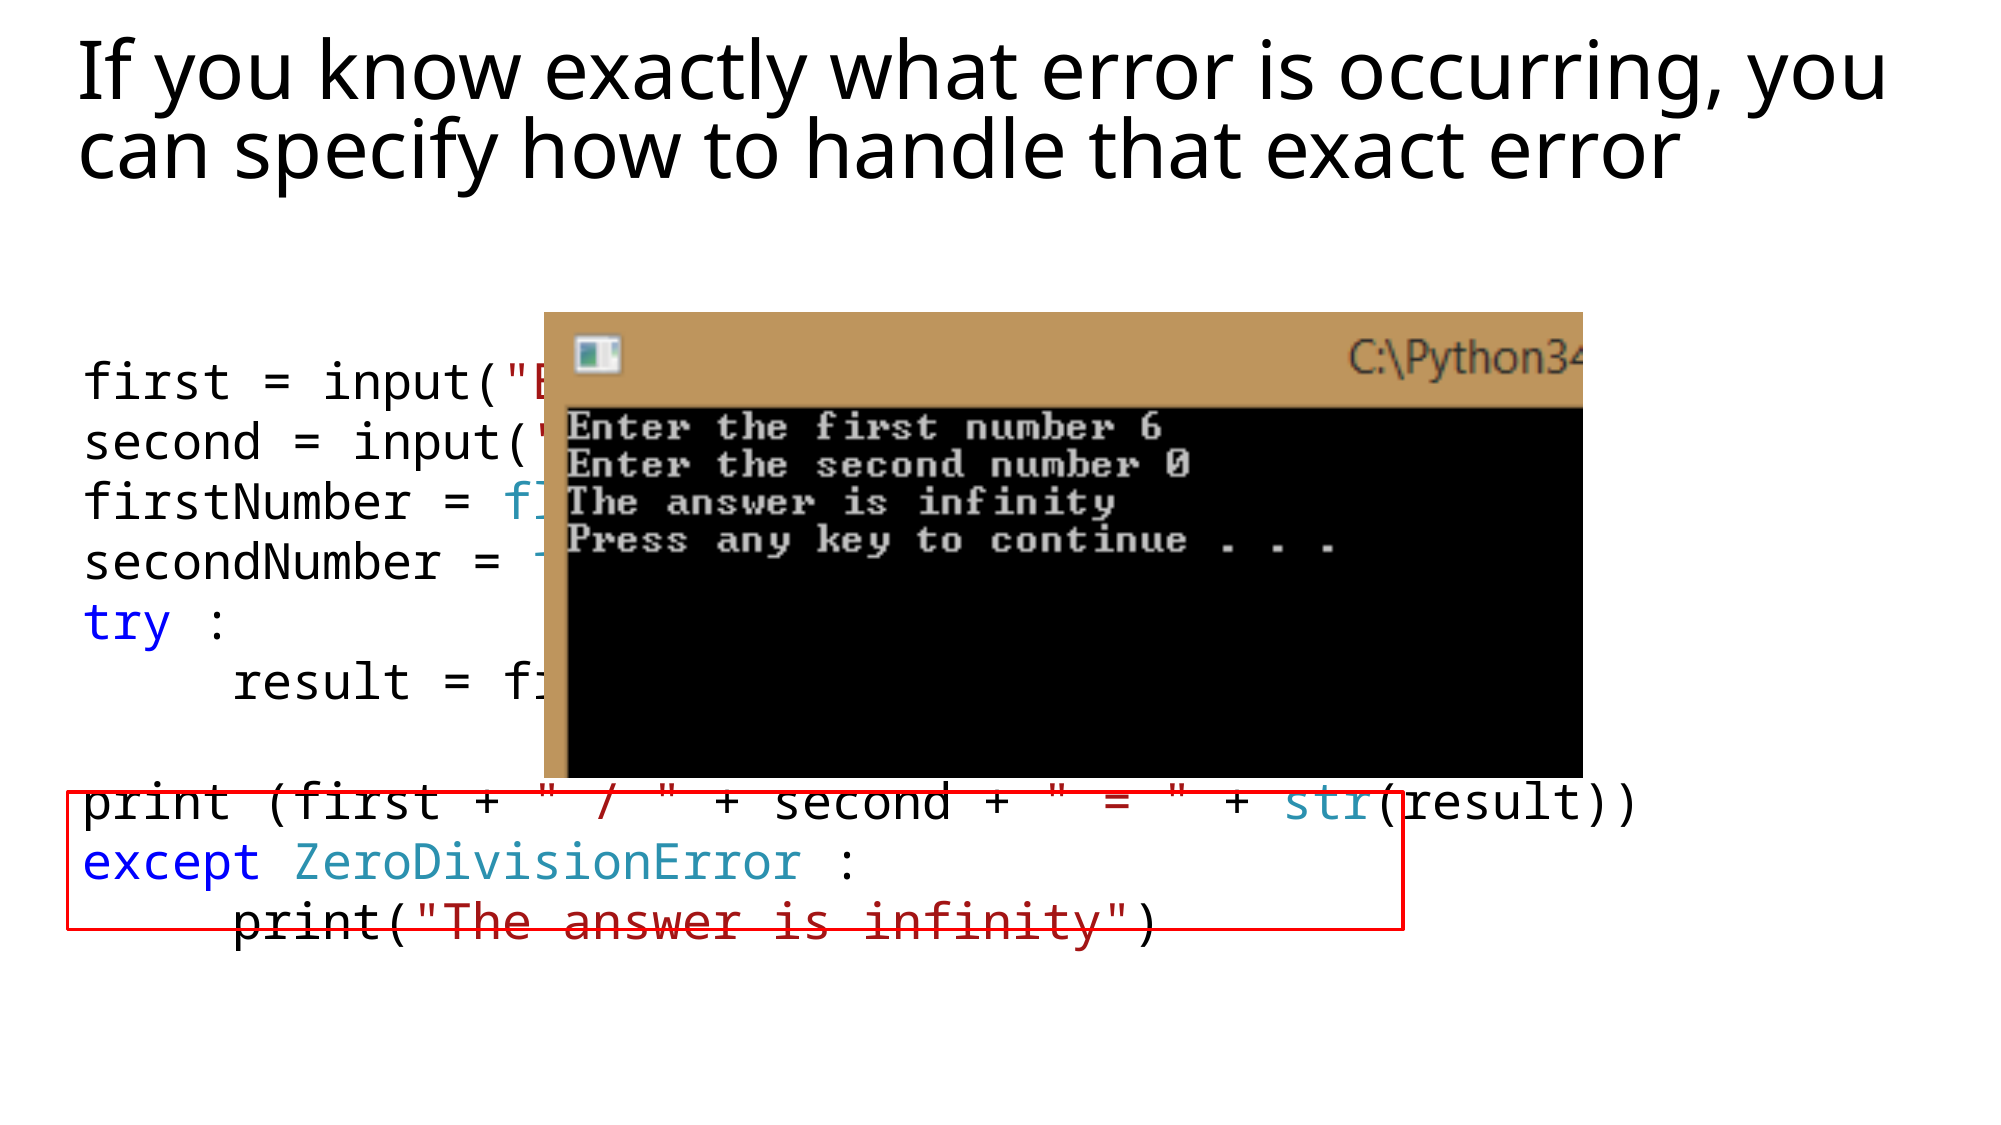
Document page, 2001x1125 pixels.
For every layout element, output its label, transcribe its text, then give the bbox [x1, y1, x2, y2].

list first = input("Enter the first number ") second = input("Enter the second number ") firstNumber = float(first) secondNumber = float(second) try : result = firstNumber / secondNumber print (first + " / " + second + " = " + str(result)) except ZeroDivisionError : print("The answer is infinity") [67, 323, 1699, 977]
picture [543, 312, 1583, 778]
title If you know exactly what error is occurring, you can specify how to handle that exact error [62, 29, 1953, 205]
text_box [66, 790, 1405, 932]
